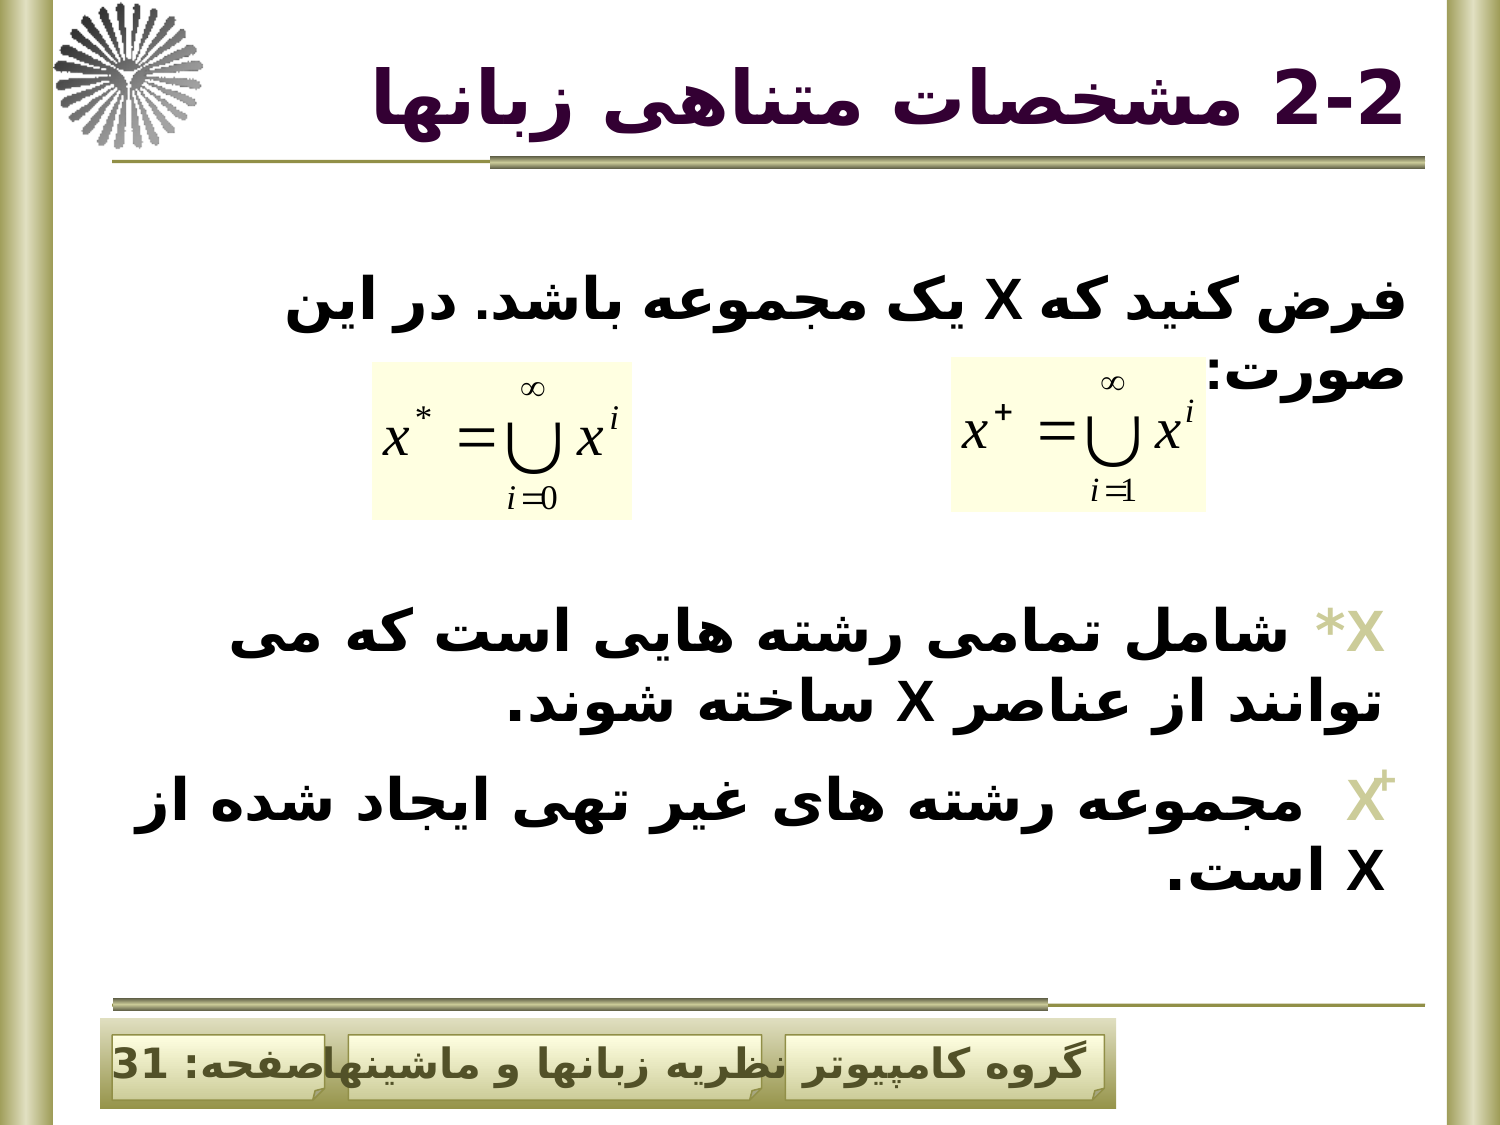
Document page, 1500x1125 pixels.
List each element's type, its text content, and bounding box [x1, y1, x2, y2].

title 2-2 مشخصات متناهی زبانها [147, 42, 1423, 147]
text_box فرض کنید که X یک مجموعه باشد. در این صورت: [100, 254, 1424, 409]
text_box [76, 585, 1412, 847]
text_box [950, 356, 1207, 513]
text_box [371, 361, 633, 521]
